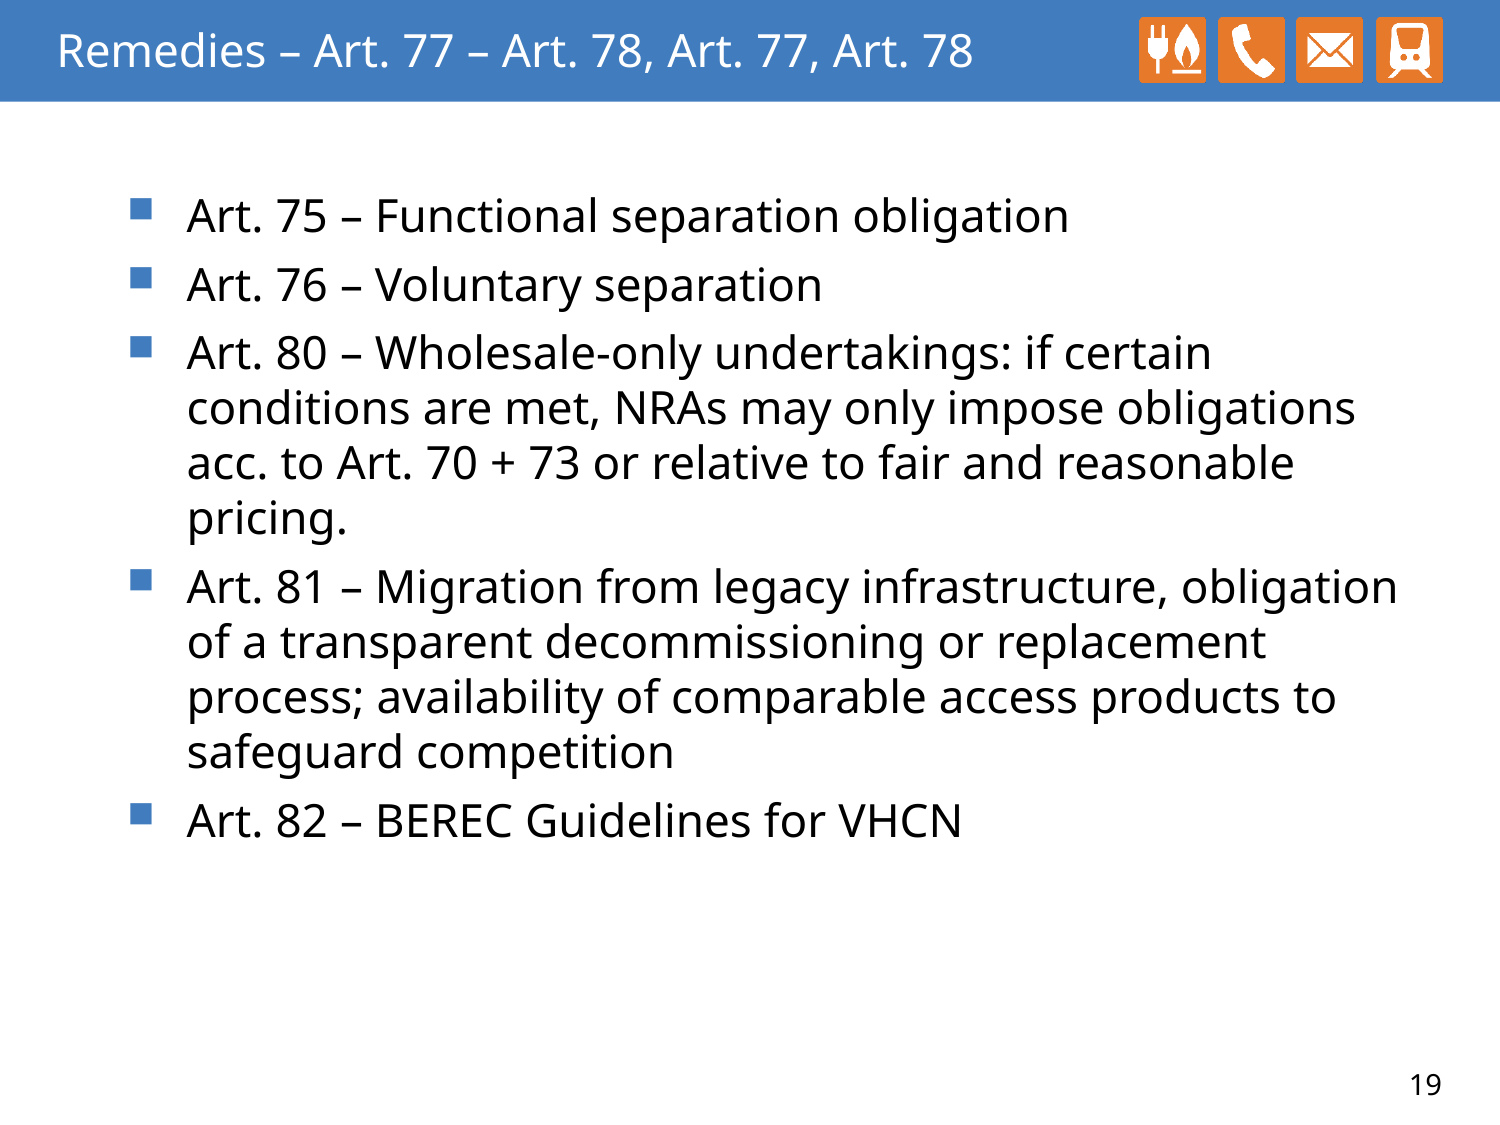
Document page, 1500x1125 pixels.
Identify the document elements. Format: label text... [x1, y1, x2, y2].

list Art. 75 – Functional separation obligation Art. 76 – Voluntary separation Art. 80 – Wholesale-only undertakings: if certain conditions are met, NRAs may only impose obligations acc. to Art. 70 + 73 or relative to fair and reasonable pricing. Art. 81 – Migration from legacy infrastructure, obligation of a transparent decommissioning or replacement process; availability of comparable access products to safeguard competition Art. 82 – BEREC Guidelines for VHCN [112, 178, 1442, 1024]
picture [1296, 16, 1363, 83]
picture [1139, 16, 1206, 83]
picture [1376, 16, 1443, 83]
picture [1218, 16, 1285, 83]
title Remedies – Art. 77 – Art. 78, Art. 77, Art. 78 [41, 8, 1128, 91]
slide_number 19 [1358, 1058, 1458, 1103]
